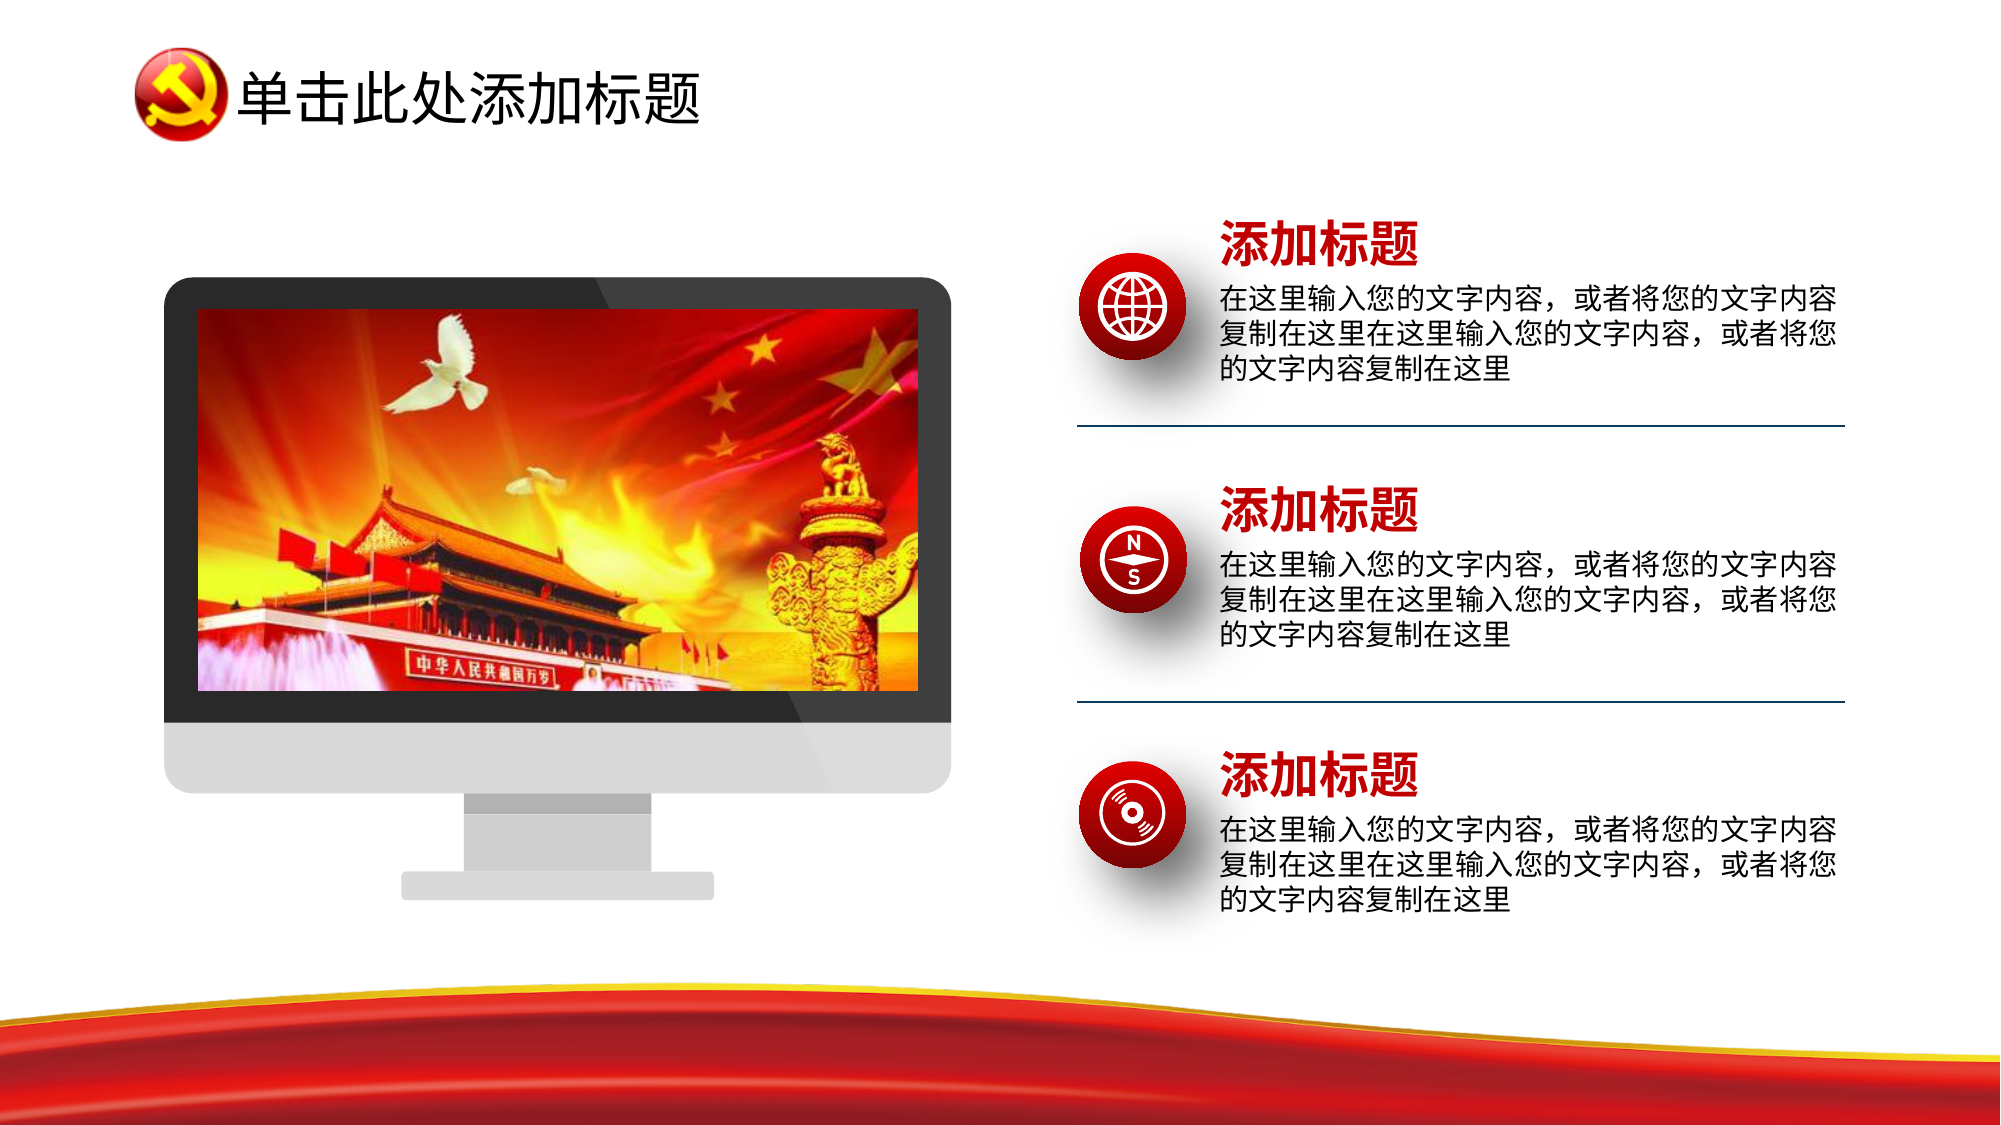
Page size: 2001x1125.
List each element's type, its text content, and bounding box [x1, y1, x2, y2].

text_box 在这里输入您的文字内容，或者将您的文字内容复制在这里在这里输入您的文字内容，或者将您的文字内容复制在这里 [1204, 538, 1854, 659]
picture [197, 309, 918, 691]
text_box 添加标题 [1204, 736, 1483, 803]
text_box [1099, 525, 1168, 594]
text_box [1079, 505, 1189, 615]
picture [0, 900, 2000, 1125]
text_box 添加标题 [1204, 471, 1483, 538]
text_box 单击此处添加标题 [281, 52, 722, 143]
text_box 添加标题 [1204, 205, 1483, 272]
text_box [164, 277, 952, 901]
text_box [1097, 271, 1168, 341]
text_box [1078, 760, 1187, 870]
picture [88, 26, 281, 174]
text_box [1094, 778, 1171, 851]
text_box [1078, 251, 1187, 361]
text_box 在这里输入您的文字内容，或者将您的文字内容复制在这里在这里输入您的文字内容，或者将您的文字内容复制在这里 [1204, 803, 1854, 900]
text_box 在这里输入您的文字内容，或者将您的文字内容复制在这里在这里输入您的文字内容，或者将您的文字内容复制在这里 [1204, 272, 1854, 393]
